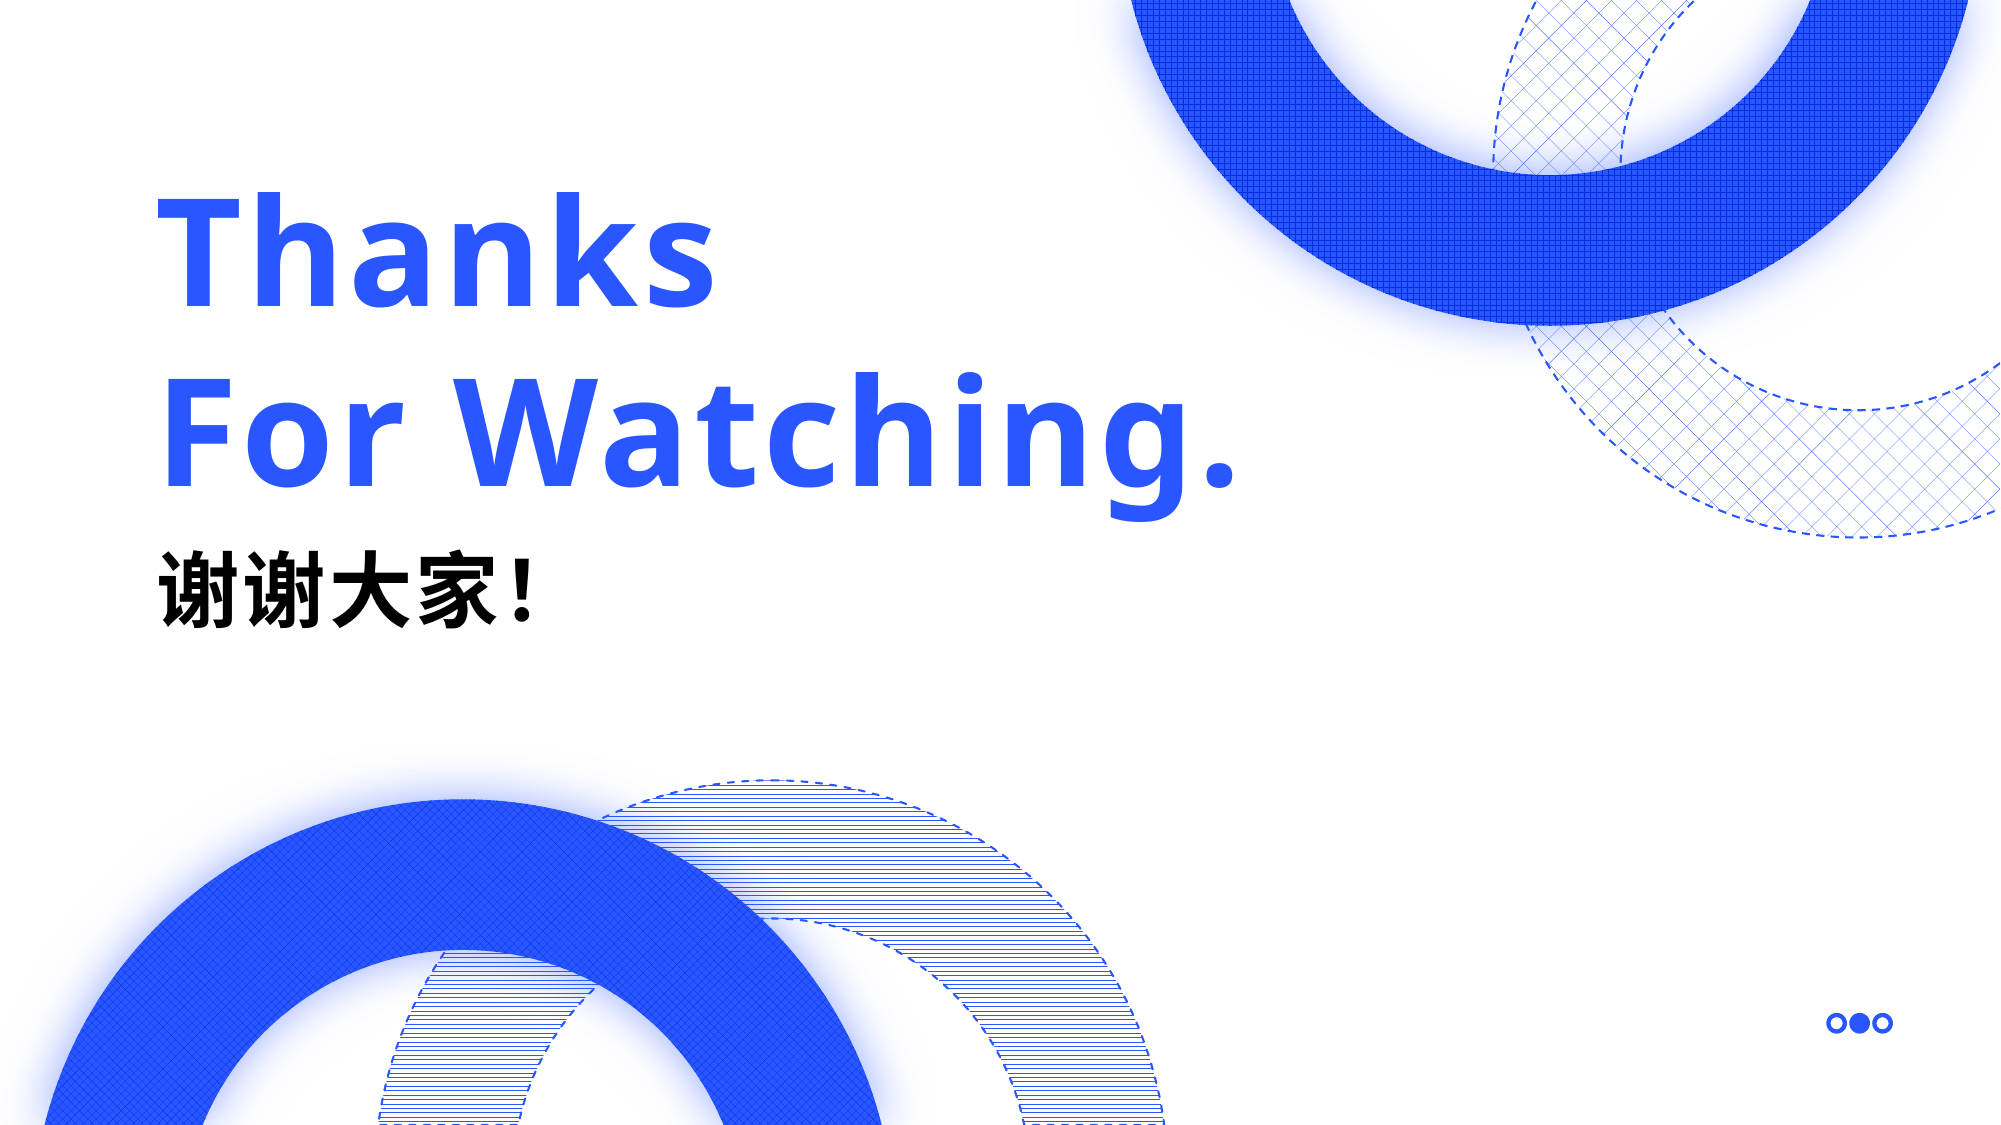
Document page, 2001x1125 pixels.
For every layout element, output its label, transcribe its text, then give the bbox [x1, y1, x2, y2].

title Thanks For Watching. [138, 150, 1315, 523]
list 谢谢大家！ [140, 537, 786, 659]
text_box 底座基体 [1529, 315, 2001, 538]
text_box 底座基体 [1491, 0, 1689, 175]
